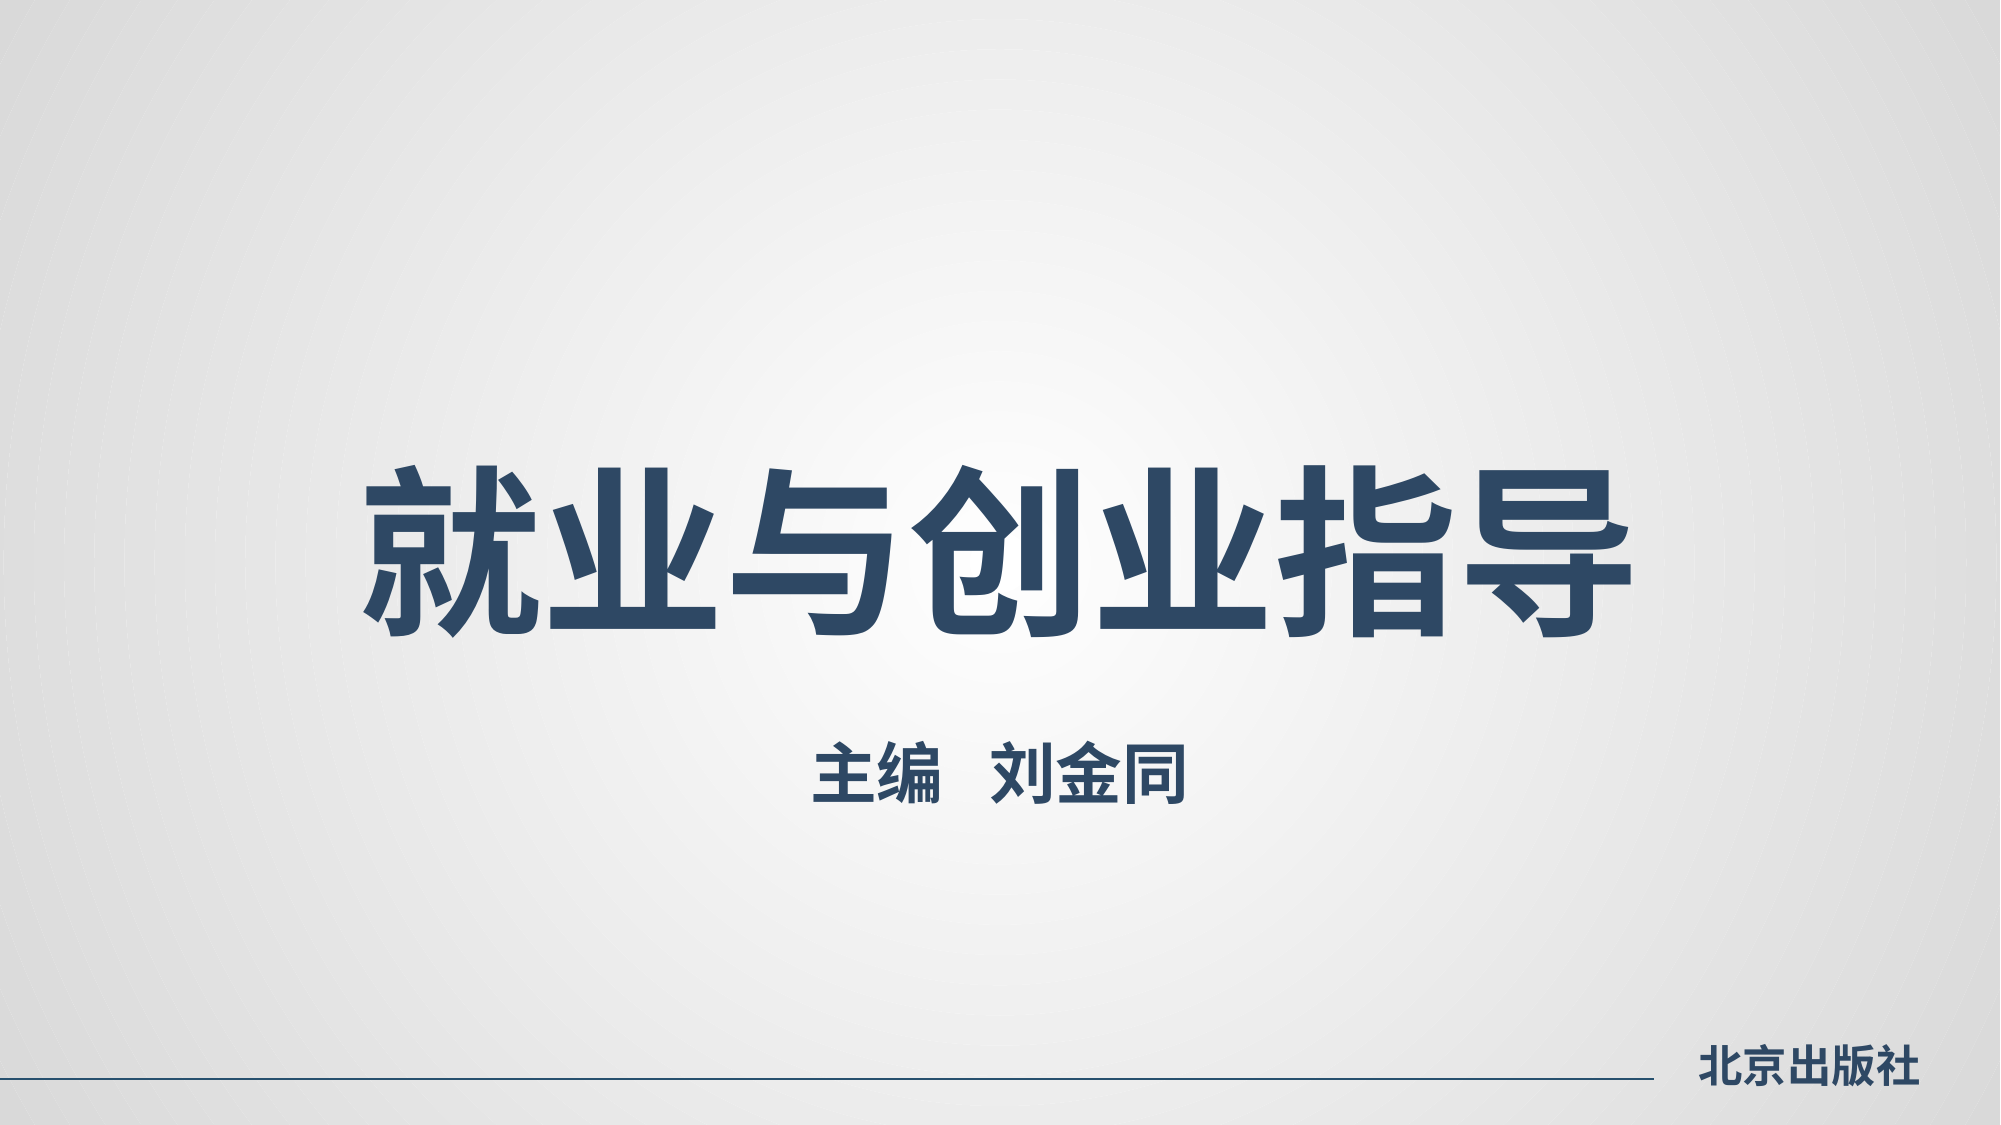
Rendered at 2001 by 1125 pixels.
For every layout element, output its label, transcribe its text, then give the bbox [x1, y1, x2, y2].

text_box 北京出版社 [1625, 1030, 1994, 1100]
text_box 主编 刘金同 [669, 724, 1331, 819]
text_box 就业与创业指导 [318, 430, 1681, 666]
